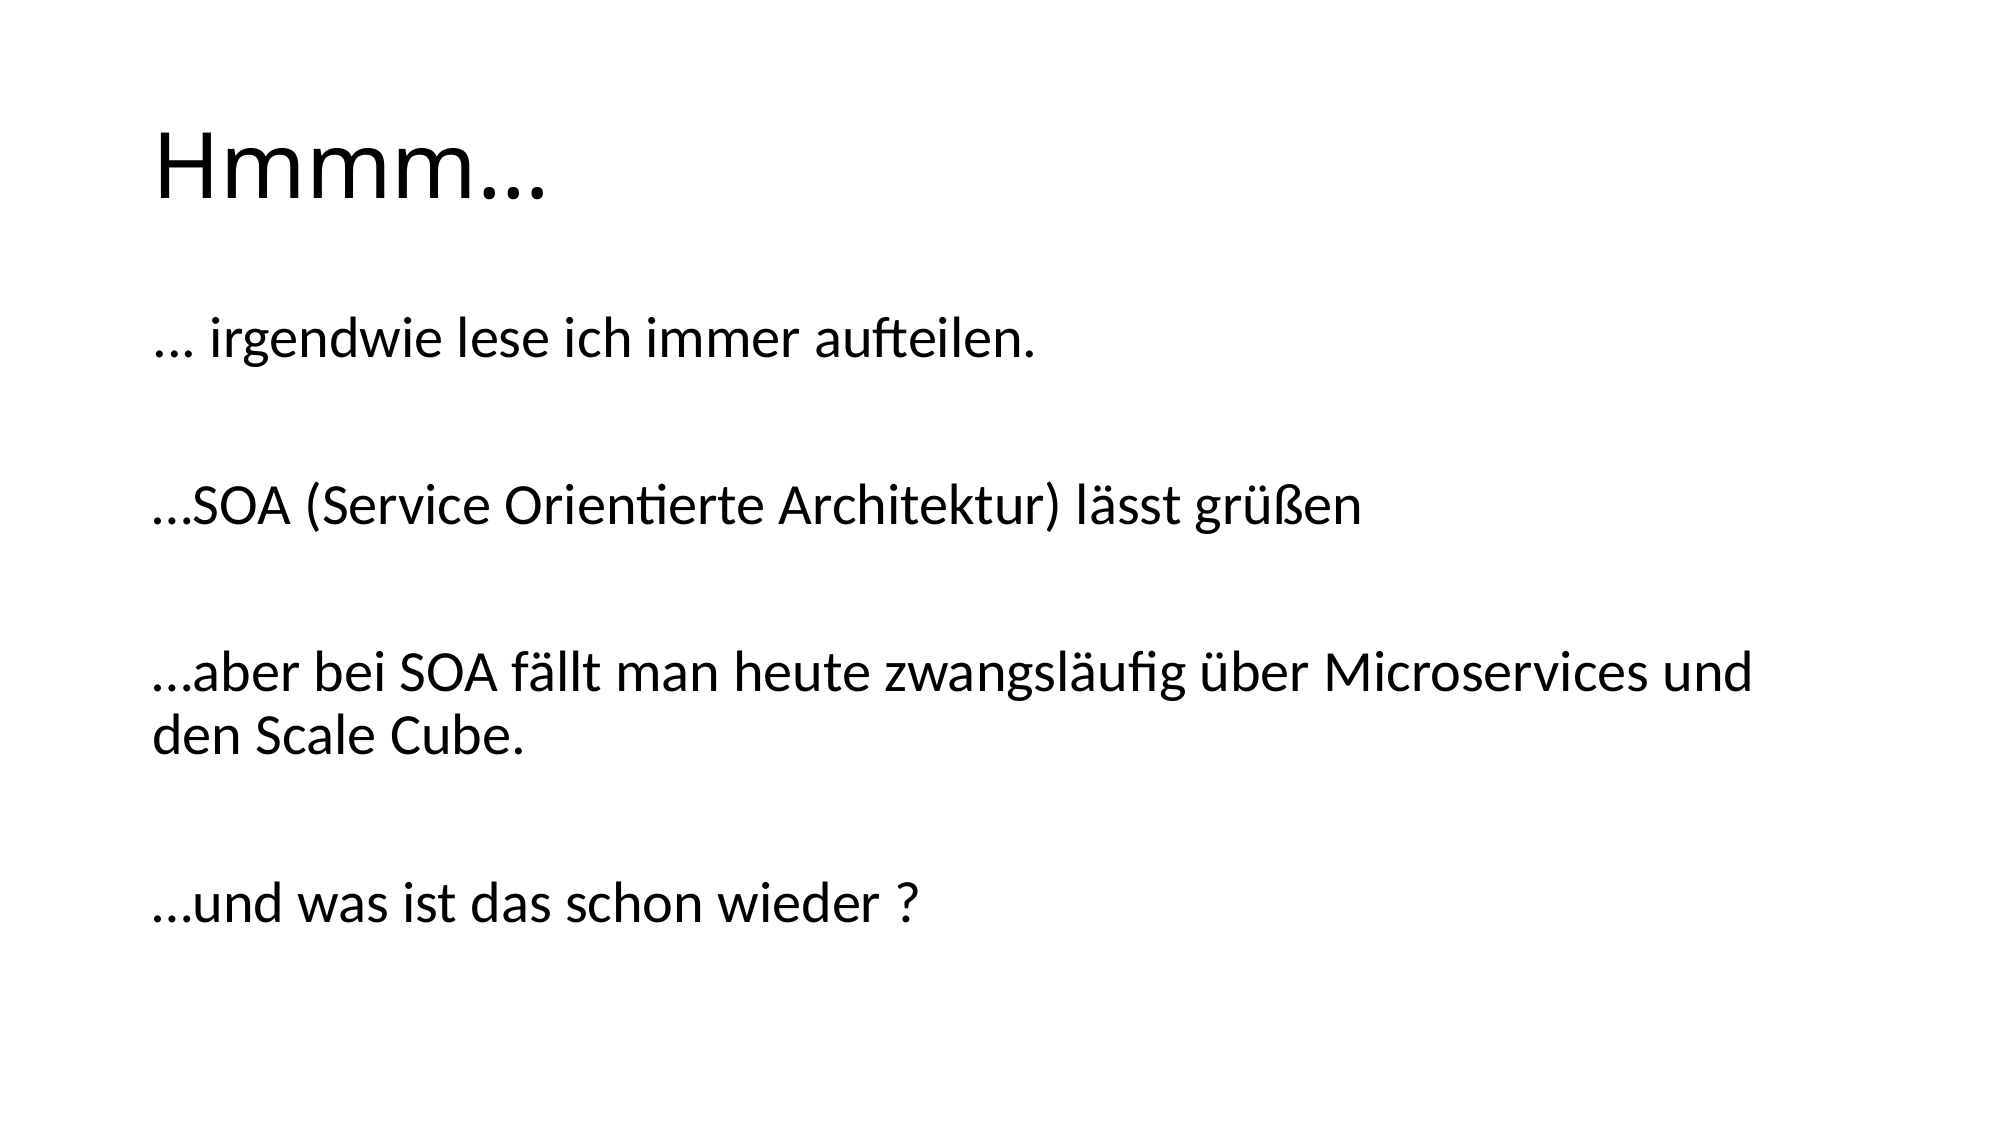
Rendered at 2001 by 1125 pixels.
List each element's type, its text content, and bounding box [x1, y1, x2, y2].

title Hmmm… [137, 59, 1863, 278]
list ... irgendwie lese ich immer aufteilen. …SOA (Service Orientierte Architektur) lässt grüßen …aber bei SOA fällt man heute zwangsläufig über Microservices und den Scale Cube. …und was ist das schon wieder ? [137, 299, 1863, 1014]
